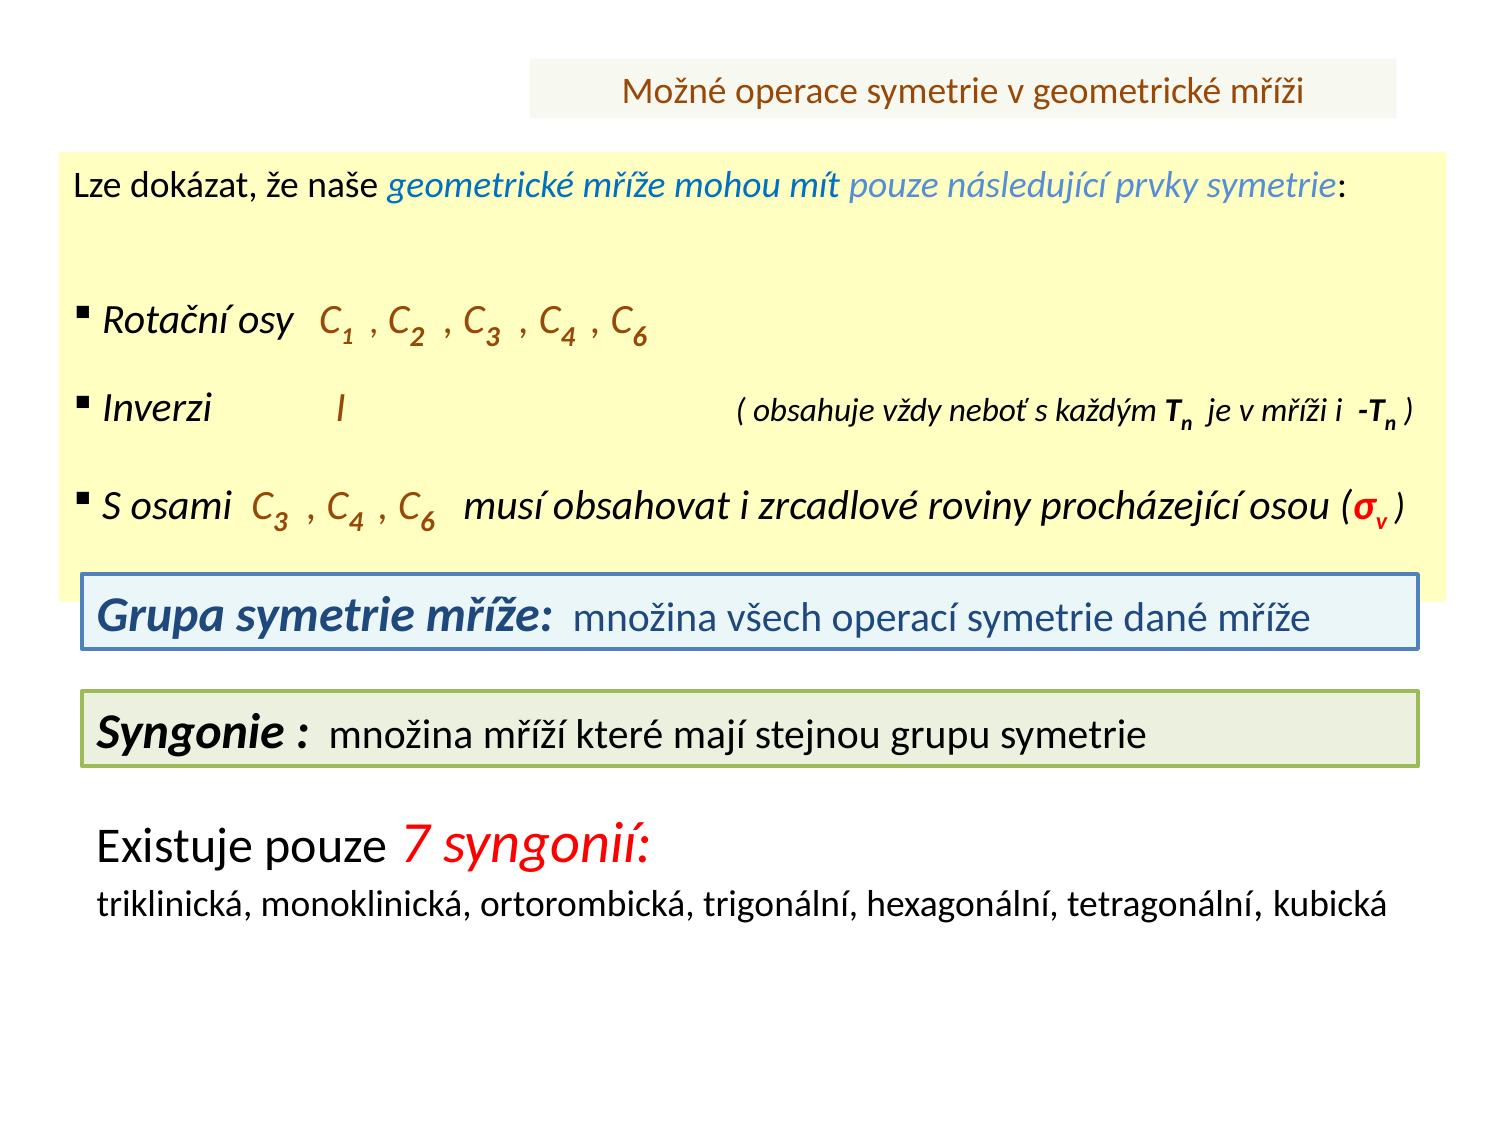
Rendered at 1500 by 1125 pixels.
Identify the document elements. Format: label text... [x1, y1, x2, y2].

text_box Syngonie : množina mříží které mají stejnou grupu symetrie [80, 689, 1420, 768]
text_box Grupa symetrie mříže: množina všech operací symetrie dané mříže [80, 572, 1420, 651]
text_box Možné operace symetrie v geometrické mříži [529, 58, 1397, 119]
text_box Lze dokázat, že naše geometrické mříže mohou mít pouze následující prvky symetrie: Rotační osy C1 , C2 , C3 , C4 , C6 Inverzi I ( obsahuje vždy neboť s každým Tn je v mříži i -Tn ) S osami C3 , C4 , C6 musí obsahovat i zrcadlové roviny procházející osou (σv ) [58, 152, 1447, 602]
text_box Existuje pouze 7 syngonií: triklinická, monoklinická, ortorombická, trigonální, hexagonální, tetragonální, kubická [81, 796, 1418, 1047]
